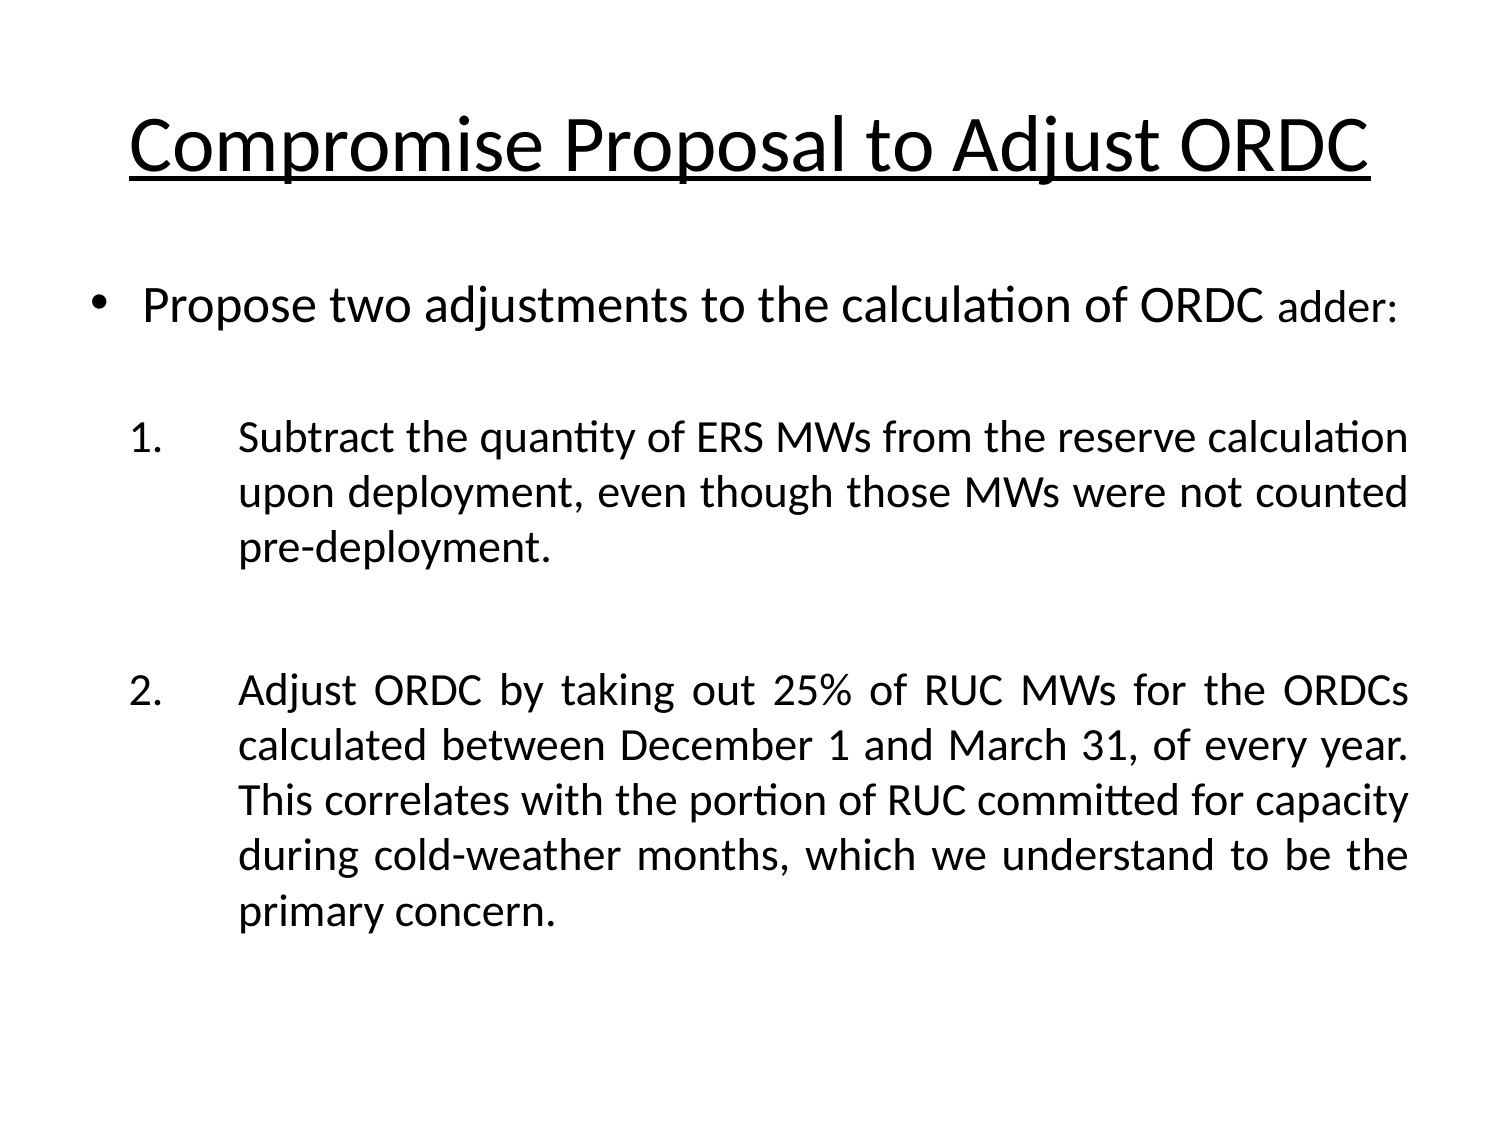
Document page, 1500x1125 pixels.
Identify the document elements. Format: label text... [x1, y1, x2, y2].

list Propose two adjustments to the calculation of ORDC adder: Subtract the quantity of ERS MWs from the reserve calculation upon deployment, even though those MWs were not counted pre-deployment. Adjust ORDC by taking out 25% of RUC MWs for the ORDCs calculated between December 1 and March 31, of every year. This correlates with the portion of RUC committed for capacity during cold-weather months, which we understand to be the primary concern. [75, 262, 1425, 1005]
title Compromise Proposal to Adjust ORDC [75, 45, 1425, 233]
